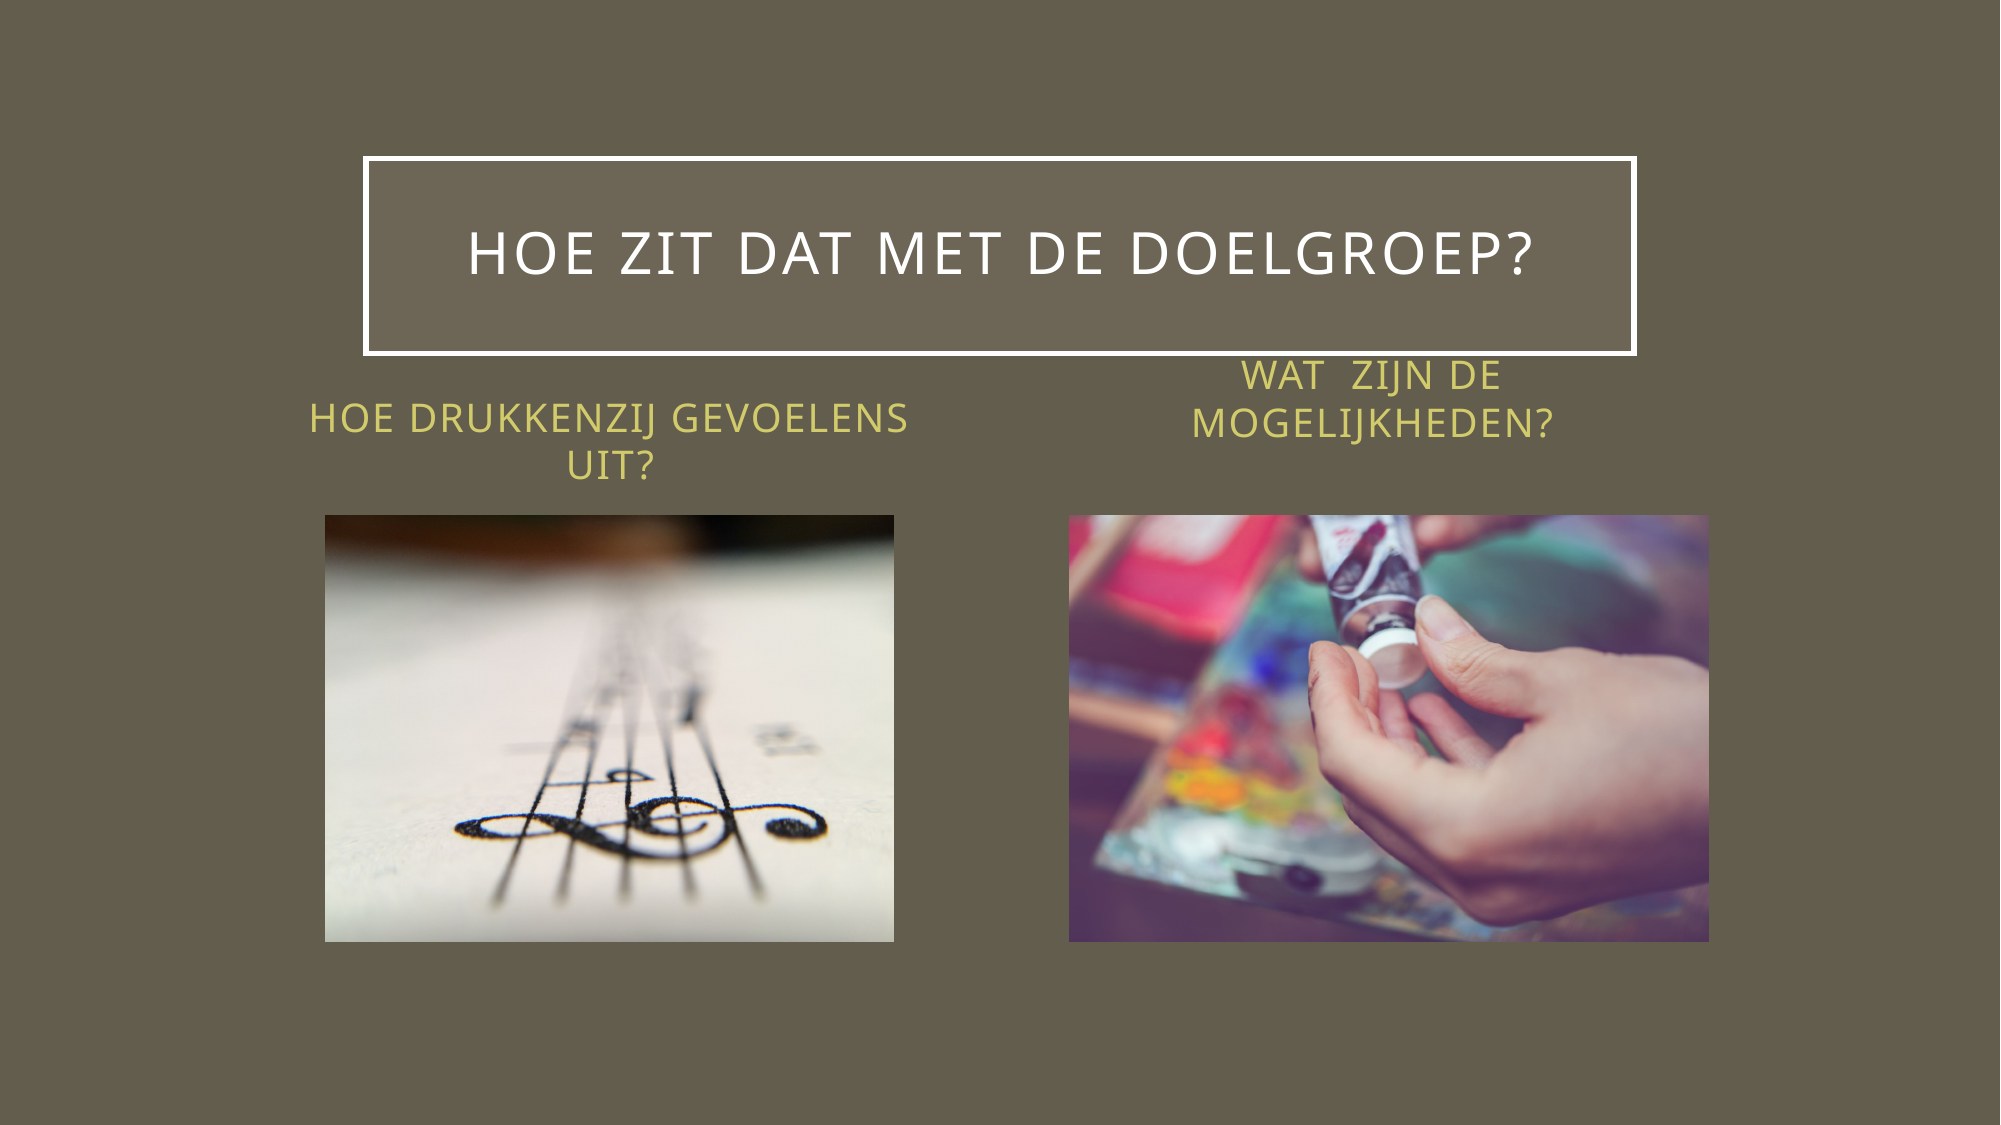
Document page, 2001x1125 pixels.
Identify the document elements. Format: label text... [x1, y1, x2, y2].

list Wat zijn de mogelijkheden? [1039, 379, 1705, 453]
list Hoe drukkenzij gevoelens uit? [259, 379, 961, 495]
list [1068, 515, 1709, 942]
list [325, 515, 894, 942]
title Hoe zit dat met de doelgroep? [363, 156, 1637, 356]
